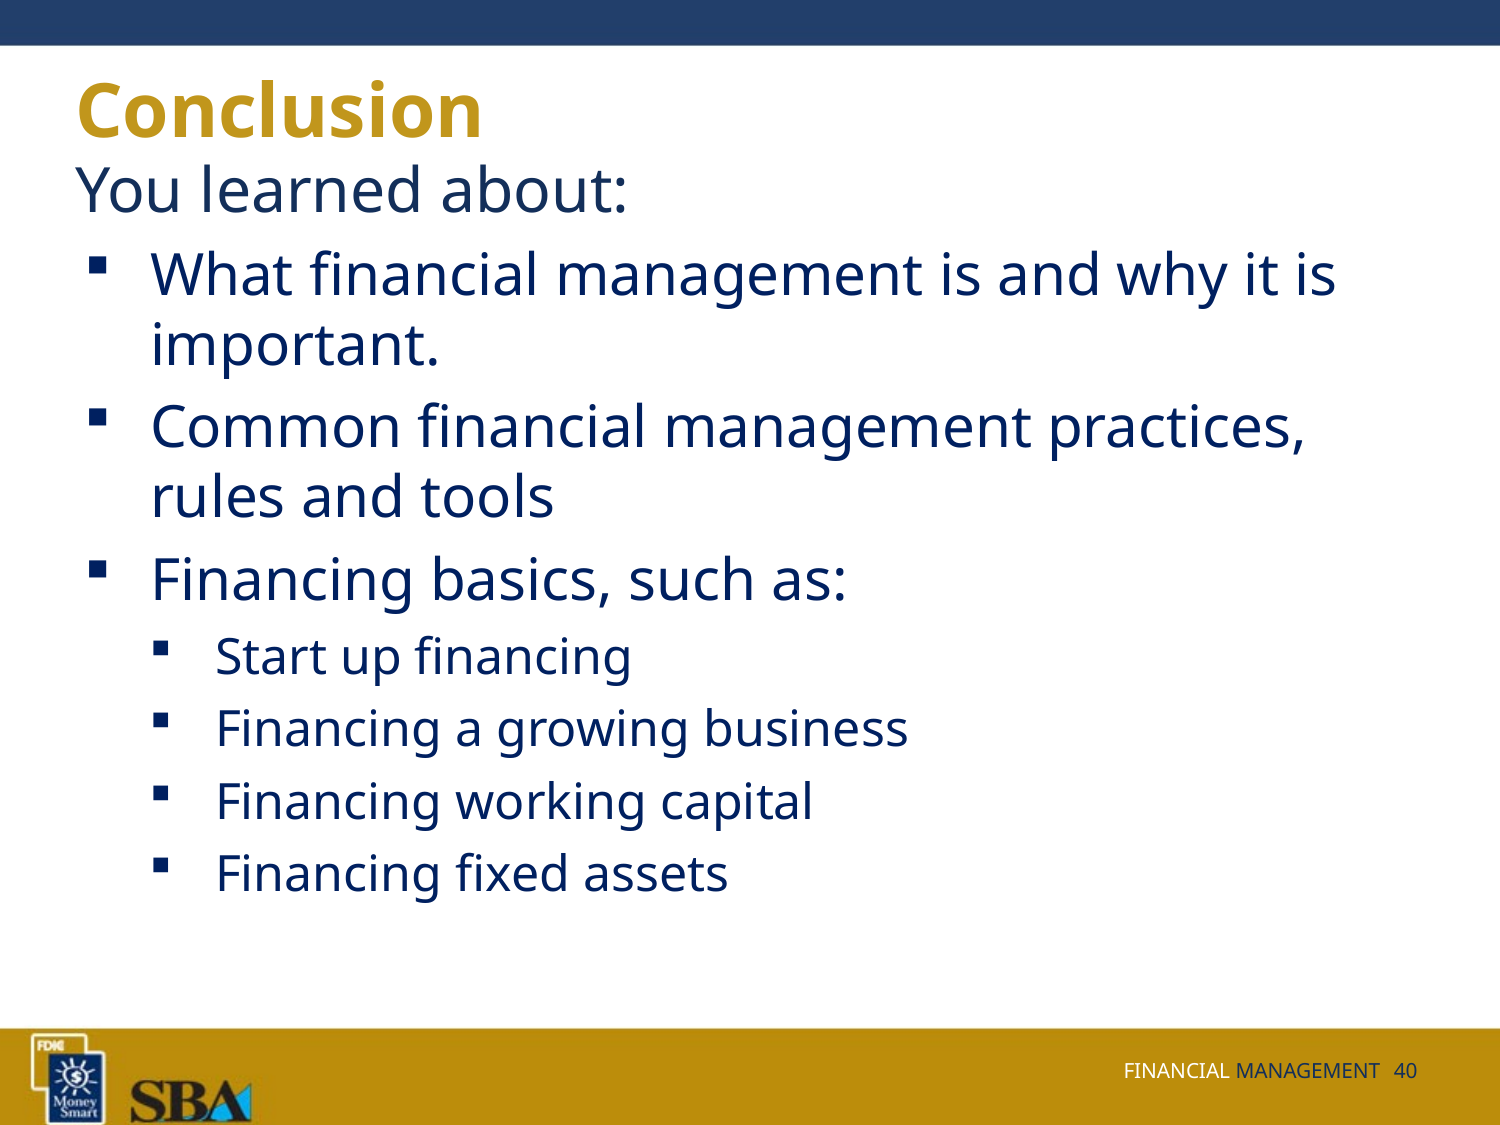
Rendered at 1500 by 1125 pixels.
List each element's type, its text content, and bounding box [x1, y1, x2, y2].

picture [0, 0, 1500, 1125]
list You learned about: What financial management is and why it is important. Common financial management practices, rules and tools Financing basics, such as: Start up financing Financing a growing business Financing working capital Financing fixed assets [74, 149, 1451, 1004]
title Conclusion [74, 61, 1426, 149]
